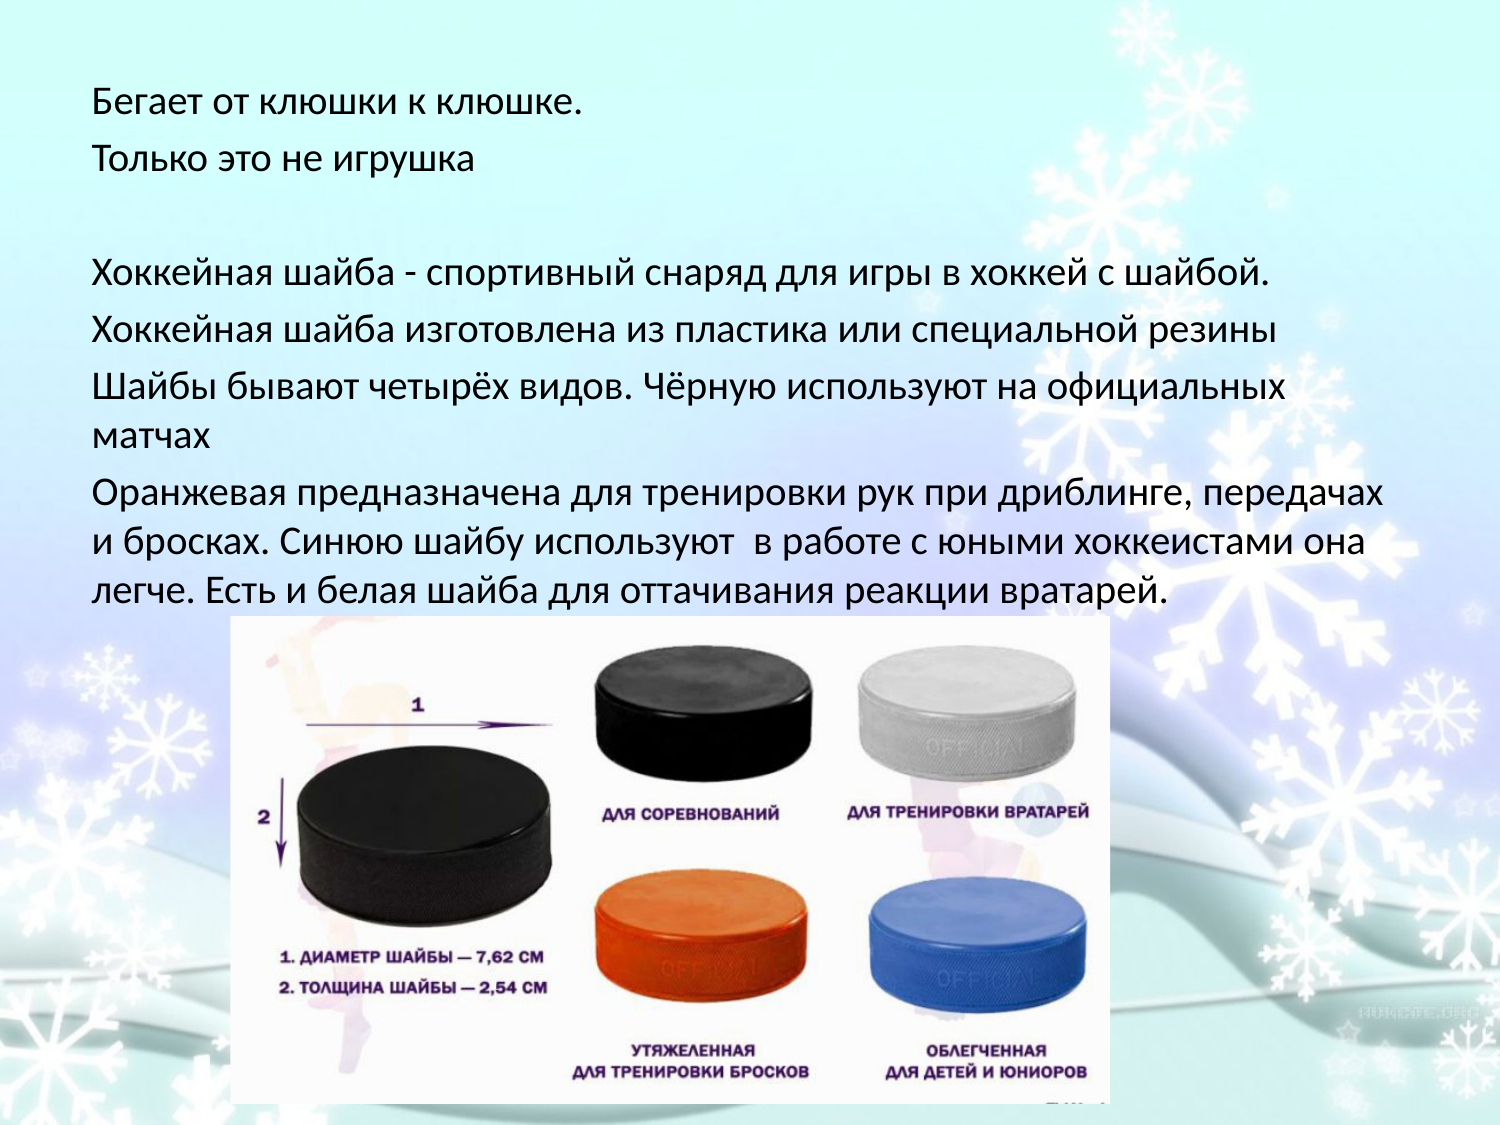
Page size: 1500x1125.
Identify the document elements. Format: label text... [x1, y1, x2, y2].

list Бегает от клюшки к клюшке. Только это не игрушка Хоккейная шайба - спортивный снаряд для игры в хоккей с шайбой. Хоккейная шайба изготовлена из пластика или специальной резины Шайбы бывают четырёх видов. Чёрную используют на официальных матчах Оранжевая предназначена для тренировки рук при дриблинге, передачах и бросках. Синюю шайбу используют в работе с юными хоккеистами она легче. Есть и белая шайба для оттачивания реакции вратарей. [76, 66, 1412, 634]
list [229, 616, 1111, 1104]
picture [0, 0, 1500, 1125]
